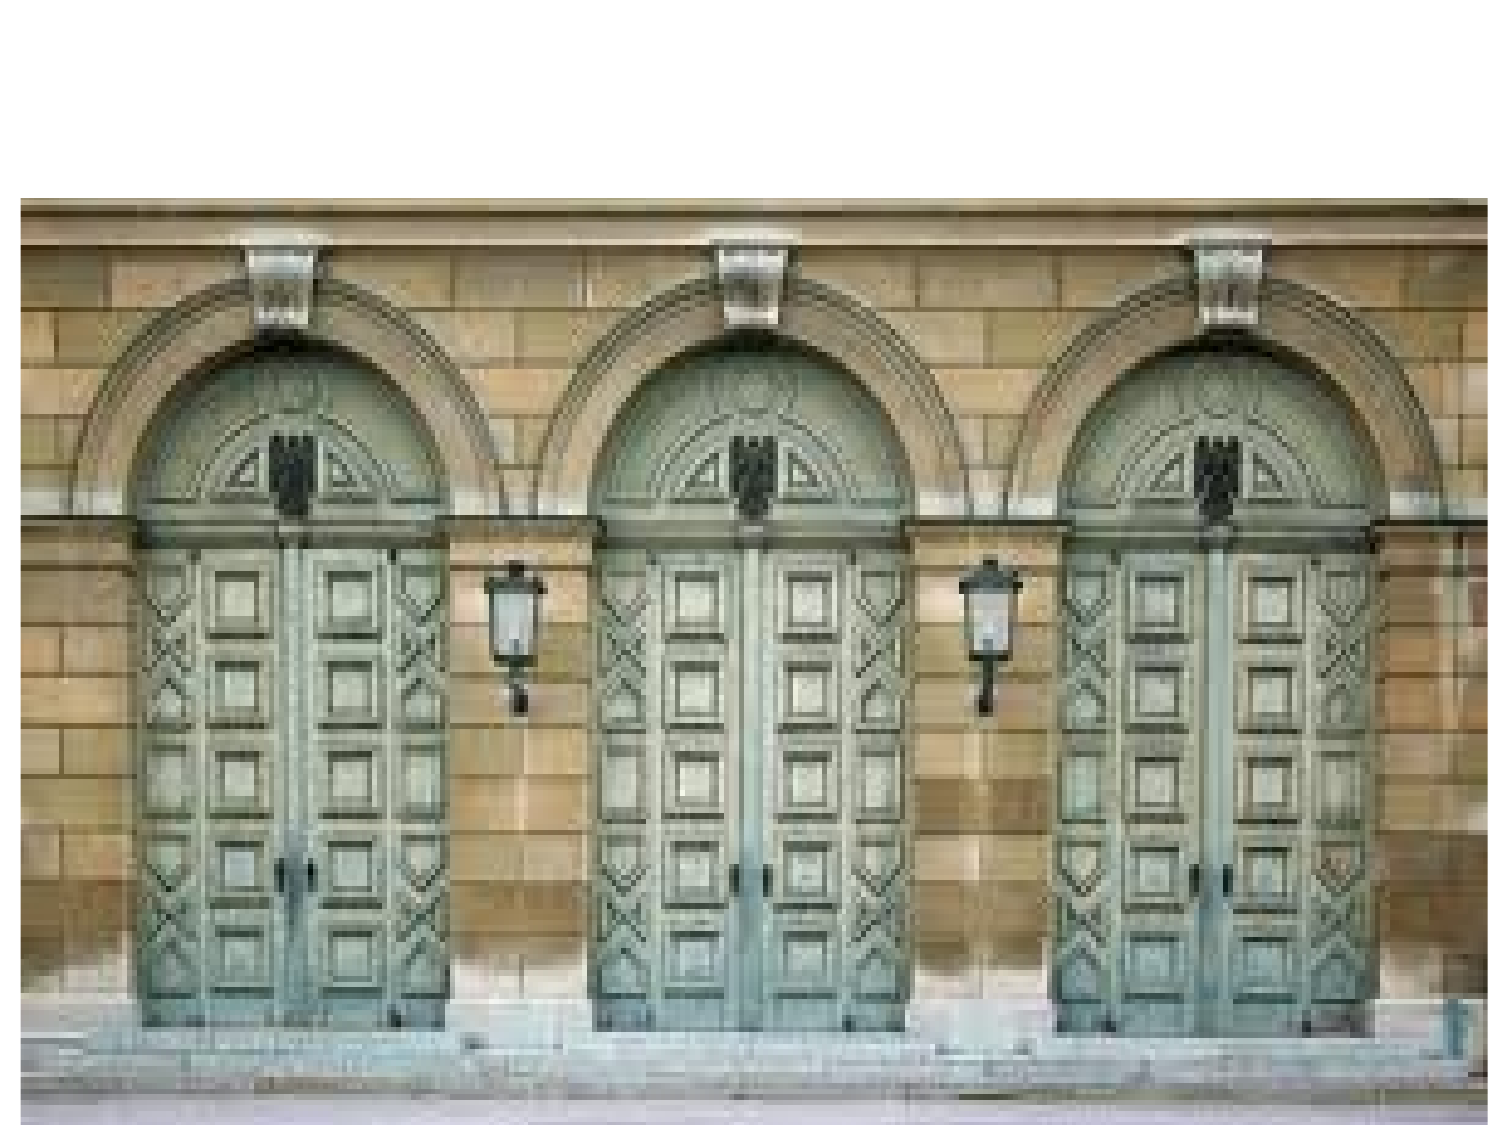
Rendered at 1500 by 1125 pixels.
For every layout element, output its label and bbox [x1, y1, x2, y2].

list [20, 197, 1488, 1125]
